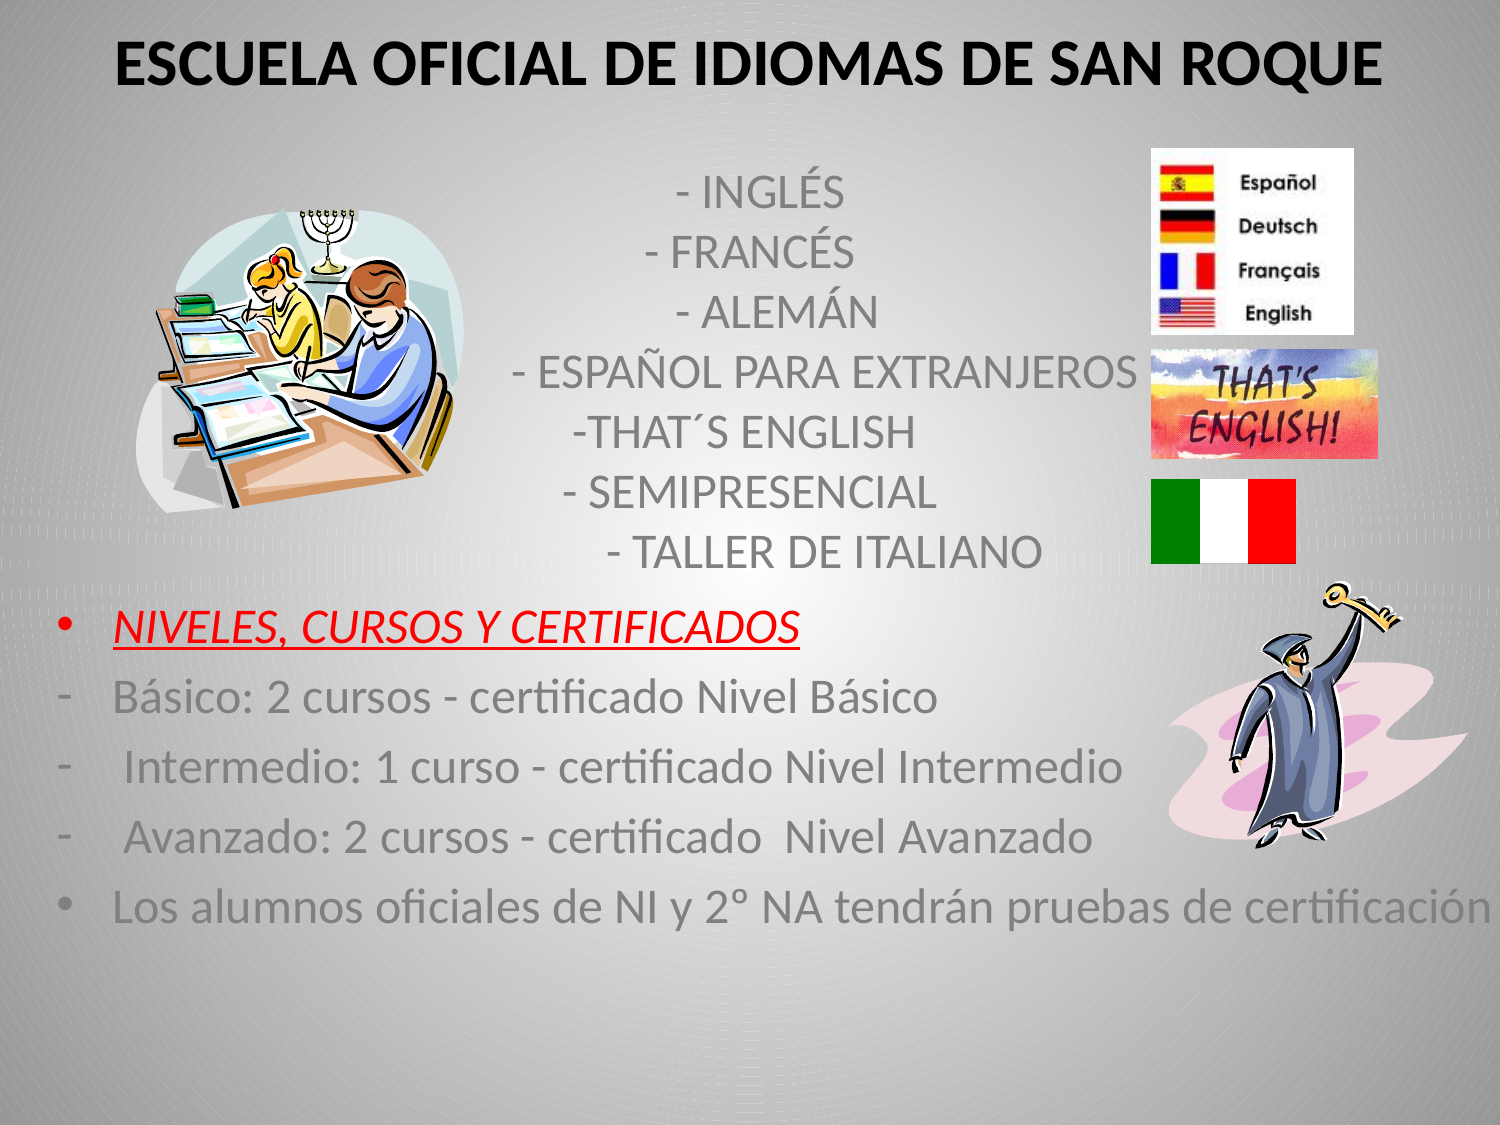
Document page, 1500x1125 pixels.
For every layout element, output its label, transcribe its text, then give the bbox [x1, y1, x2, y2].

list NIVELES, CURSOS Y CERTIFICADOS Básico: 2 cursos - certificado Nivel Básico Intermedio: 1 curso - certificado Nivel Intermedio Avanzado: 2 cursos - certificado Nivel Avanzado Los alumnos oficiales de NI y 2º NA tendrán pruebas de certificación [40, 585, 1500, 1006]
picture [135, 207, 467, 516]
picture [1151, 479, 1296, 564]
picture [1151, 148, 1354, 336]
picture [1159, 573, 1477, 856]
title ESCUELA OFICIAL DE IDIOMAS DE SAN ROQUE - INGLÉS - FRANCÉS - ALEMÁN - ESPAÑOL PARA EXTRANJEROS -THAT´S ENGLISH - SEMIPRESENCIAL - TALLER DE ITALIANO [74, 44, 1426, 233]
picture [1151, 349, 1378, 459]
